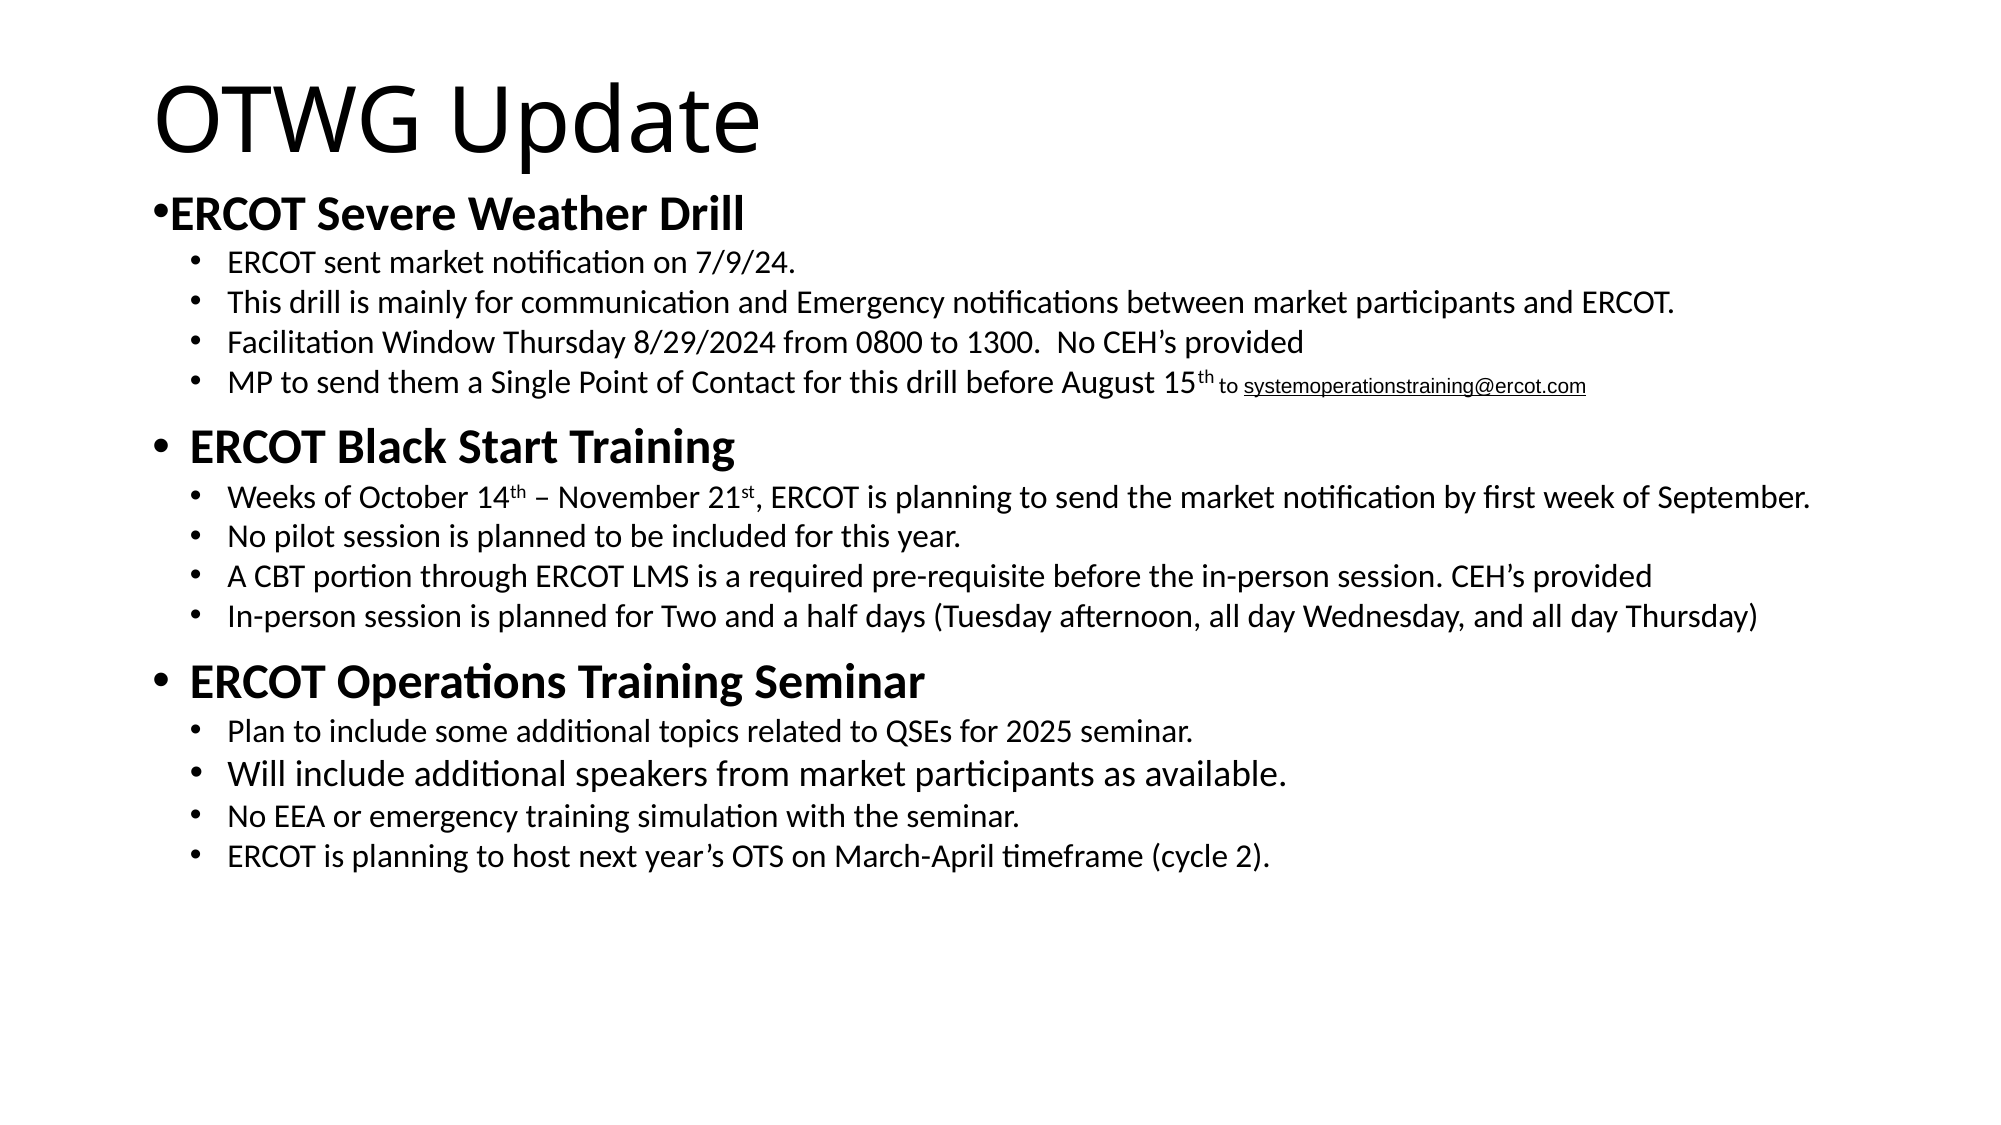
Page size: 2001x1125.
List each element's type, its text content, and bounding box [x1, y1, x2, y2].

title OTWG Update [137, 59, 1863, 173]
list ERCOT Severe Weather Drill ERCOT sent market notification on 7/9/24. This drill is mainly for communication and Emergency notifications between market participants and ERCOT. Facilitation Window Thursday 8/29/2024 from 0800 to 1300. No CEH’s provided MP to send them a Single Point of Contact for this drill before August 15th to systemoperationstraining@ercot.com ERCOT Black Start Training Weeks of October 14th – November 21st, ERCOT is planning to send the market notification by first week of September. No pilot session is planned to be included for this year. A CBT portion through ERCOT LMS is a required pre-requisite before the in-person session. CEH’s provided In-person session is planned for Two and a half days (Tuesday afternoon, all day Wednesday, and all day Thursday) ERCOT Operations Training Seminar Plan to include some additional topics related to QSEs for 2025 seminar. Will include additional speakers from market participants as available. No EEA or emergency training simulation with the seminar. ERCOT is planning to host next year’s OTS on March-April timeframe (cycle 2). [137, 173, 1863, 887]
